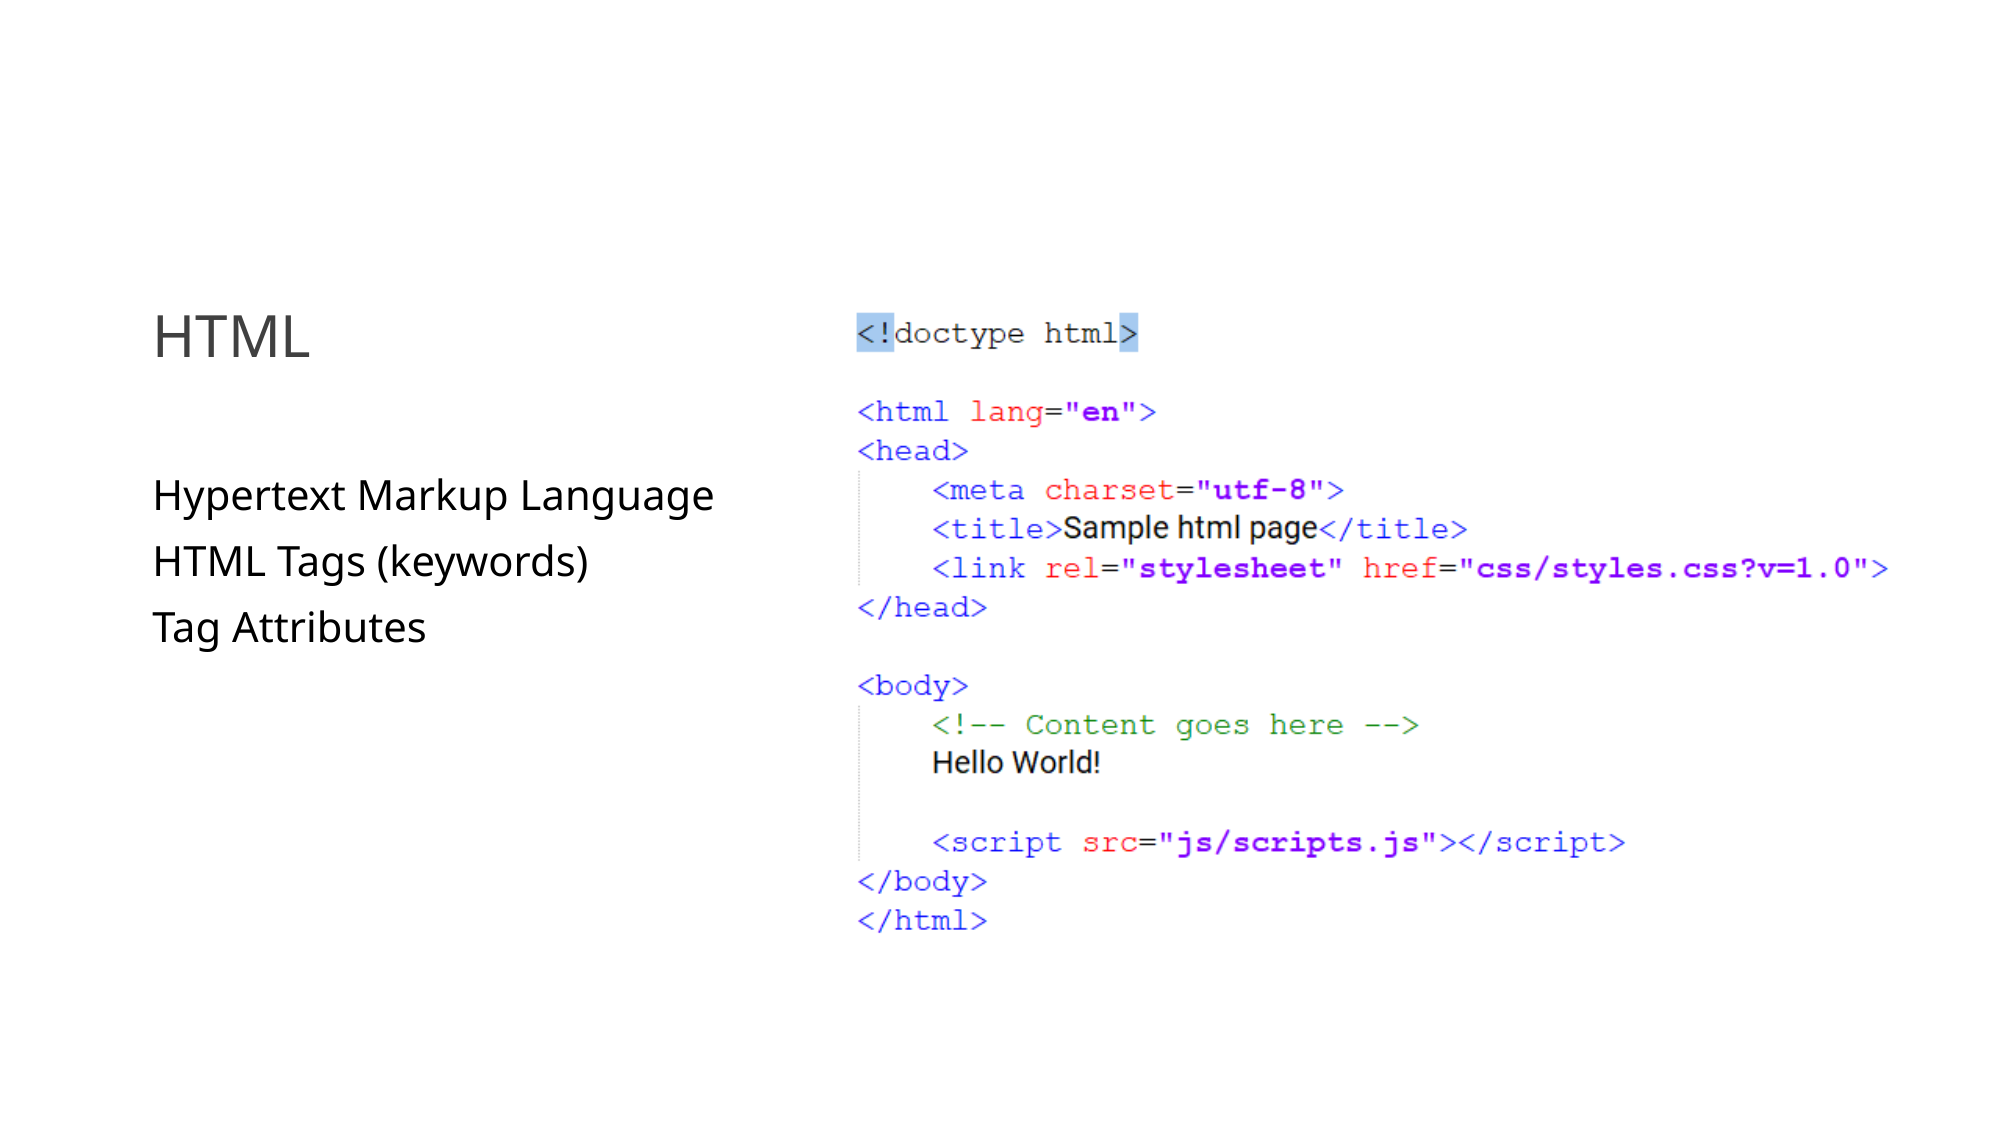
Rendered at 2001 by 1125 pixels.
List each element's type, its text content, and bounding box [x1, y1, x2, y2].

list HTML Hypertext Markup Language HTML Tags (keywords) Tag Attributes [137, 299, 826, 1014]
picture [846, 299, 1897, 955]
